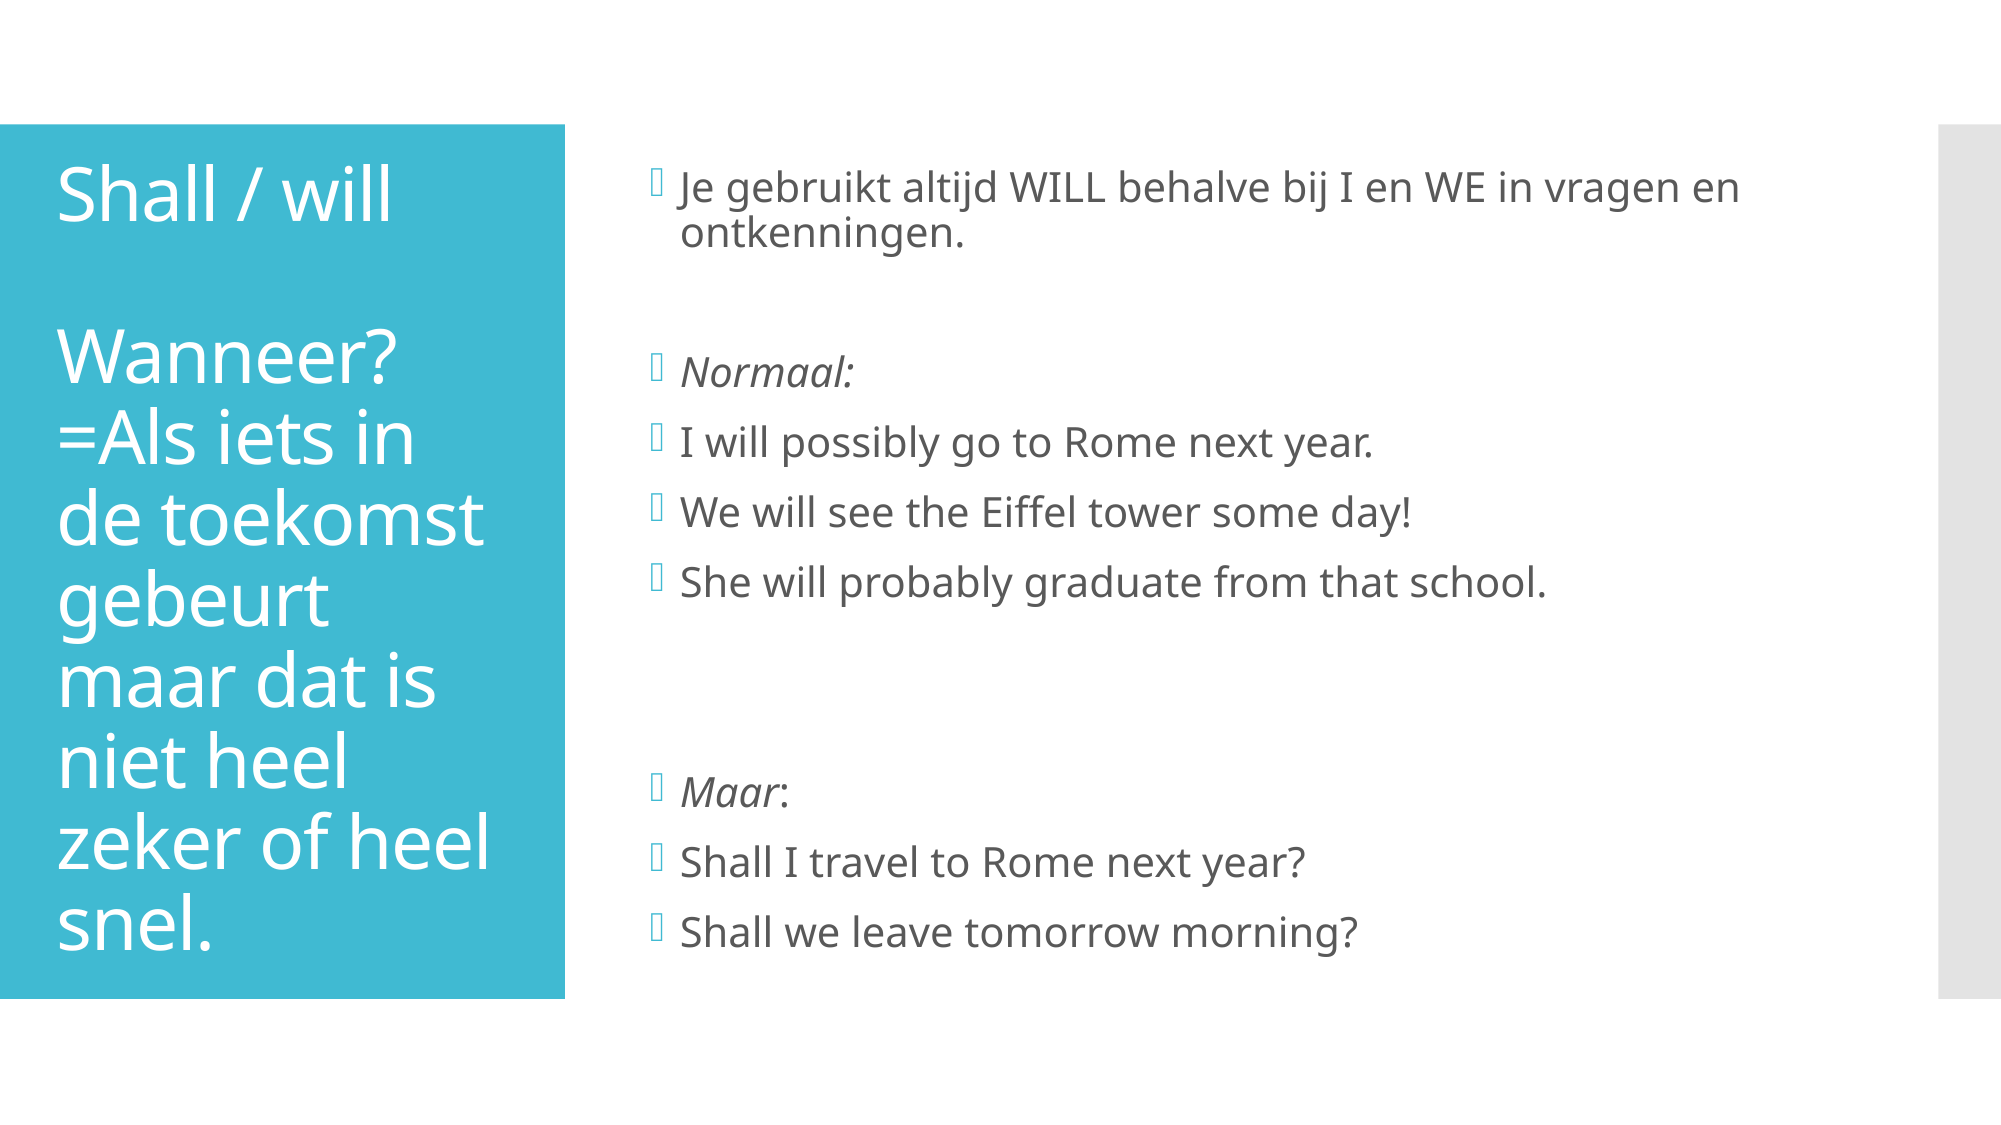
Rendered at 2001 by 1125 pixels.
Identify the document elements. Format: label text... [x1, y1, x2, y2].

title Shall / will Wanneer? =Als iets in de toekomst gebeurt maar dat is niet heel zeker of heel snel. [41, 184, 525, 940]
list Je gebruikt altijd WILL behalve bij I en WE in vragen en ontkenningen. Normaal: I will possibly go to Rome next year. We will see the Eiffel tower some day! She will probably graduate from that school. Maar: Shall I travel to Rome next year? Shall we leave tomorrow morning? [634, 141, 1835, 982]
